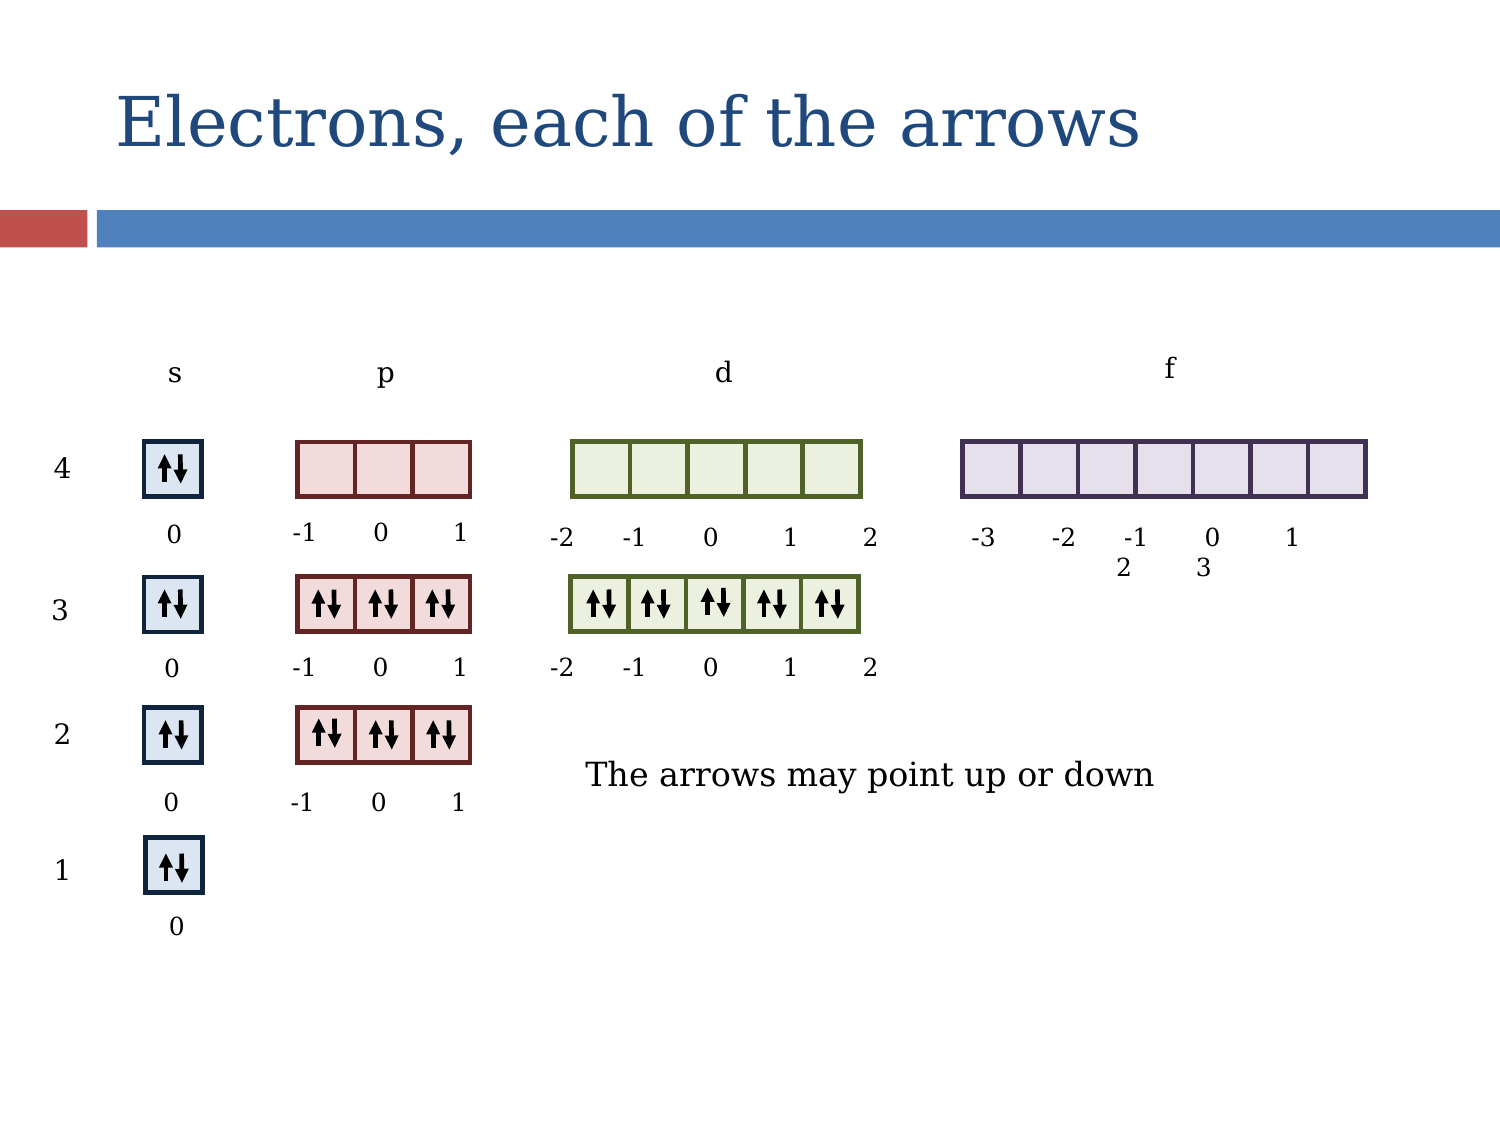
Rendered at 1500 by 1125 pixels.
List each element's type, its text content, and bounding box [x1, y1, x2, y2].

text_box 4 [38, 442, 82, 492]
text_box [164, 589, 181, 619]
text_box f [1149, 343, 1193, 392]
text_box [375, 720, 392, 750]
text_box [647, 589, 664, 619]
text_box -1 0 1 [381, 779, 589, 824]
text_box s [153, 347, 197, 396]
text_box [432, 589, 449, 619]
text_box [593, 589, 610, 619]
text_box [143, 440, 202, 497]
text_box [143, 576, 202, 633]
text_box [318, 589, 335, 619]
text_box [297, 707, 470, 763]
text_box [962, 441, 1366, 497]
text_box 0 [0, 778, 381, 824]
text_box -2 -1 0 1 2 [505, 514, 924, 559]
text_box -1 0 1 [171, 509, 591, 555]
text_box 0 [0, 645, 382, 691]
text_box -3 -2 -1 0 1 2 3 [954, 514, 1374, 589]
text_box d [700, 347, 744, 396]
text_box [318, 718, 335, 748]
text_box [297, 441, 470, 497]
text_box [375, 589, 392, 619]
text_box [572, 441, 861, 497]
title Electrons, each of the arrows [100, 37, 1438, 200]
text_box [821, 589, 838, 619]
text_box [707, 587, 724, 617]
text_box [165, 720, 182, 750]
text_box -1 0 1 [171, 644, 590, 689]
text_box The arrows may point up or down [570, 746, 1450, 801]
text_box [165, 853, 183, 883]
text_box 3 [36, 584, 80, 633]
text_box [433, 720, 450, 750]
text_box p [362, 347, 406, 396]
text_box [763, 589, 781, 619]
text_box 2 [38, 708, 82, 758]
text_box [164, 454, 181, 484]
text_box [143, 706, 202, 763]
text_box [570, 576, 859, 632]
text_box -2 -1 0 1 2 [505, 644, 924, 690]
text_box 1 [38, 845, 82, 894]
text_box [144, 837, 204, 894]
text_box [297, 576, 470, 632]
text_box 0 [0, 902, 386, 948]
text_box 0 [0, 510, 384, 556]
